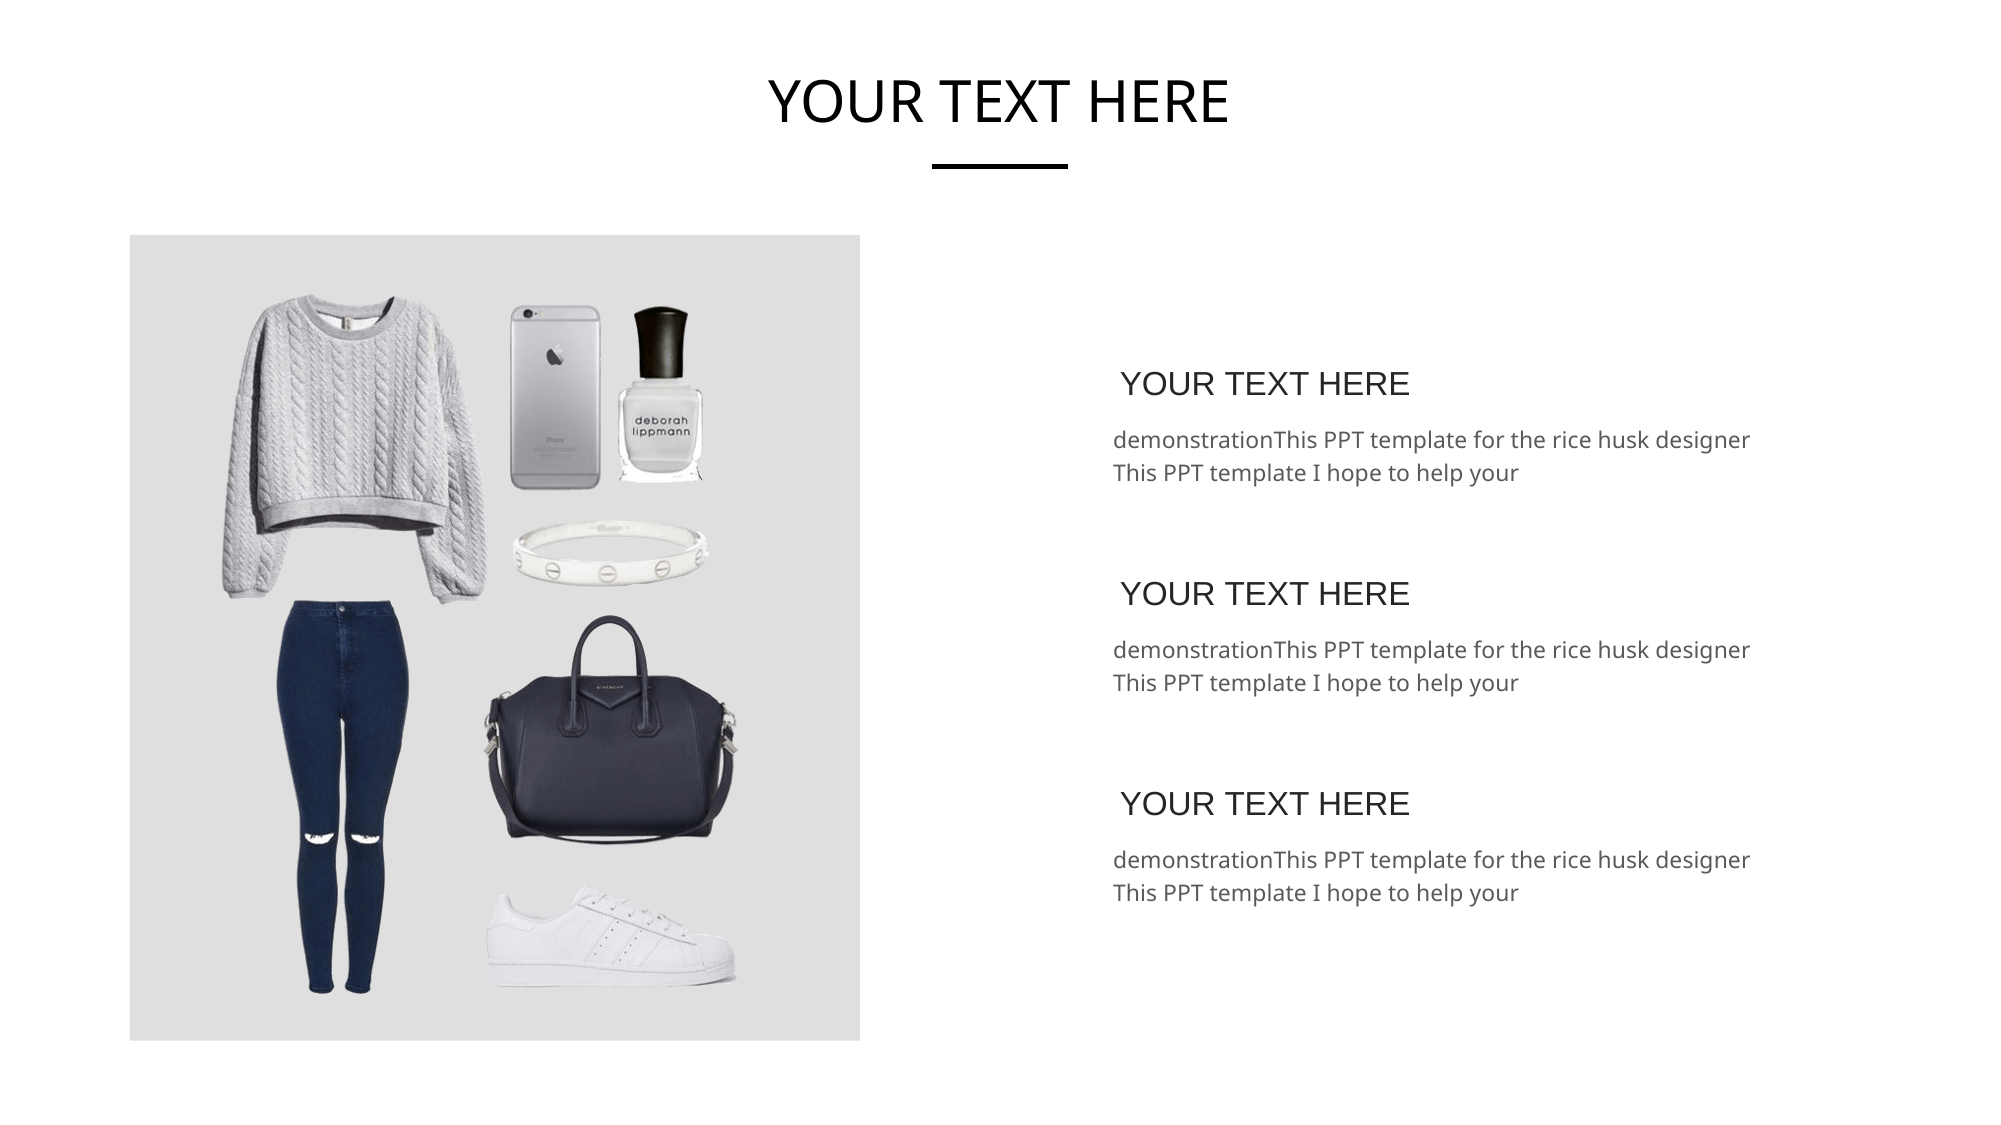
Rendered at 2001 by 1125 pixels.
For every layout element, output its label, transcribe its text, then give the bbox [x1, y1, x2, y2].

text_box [1088, 755, 1790, 920]
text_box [1088, 545, 1790, 710]
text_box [1088, 335, 1790, 500]
text_box [129, 234, 861, 1042]
picture [203, 275, 758, 1041]
text_box YOUR TEXT HERE [753, 57, 1247, 142]
